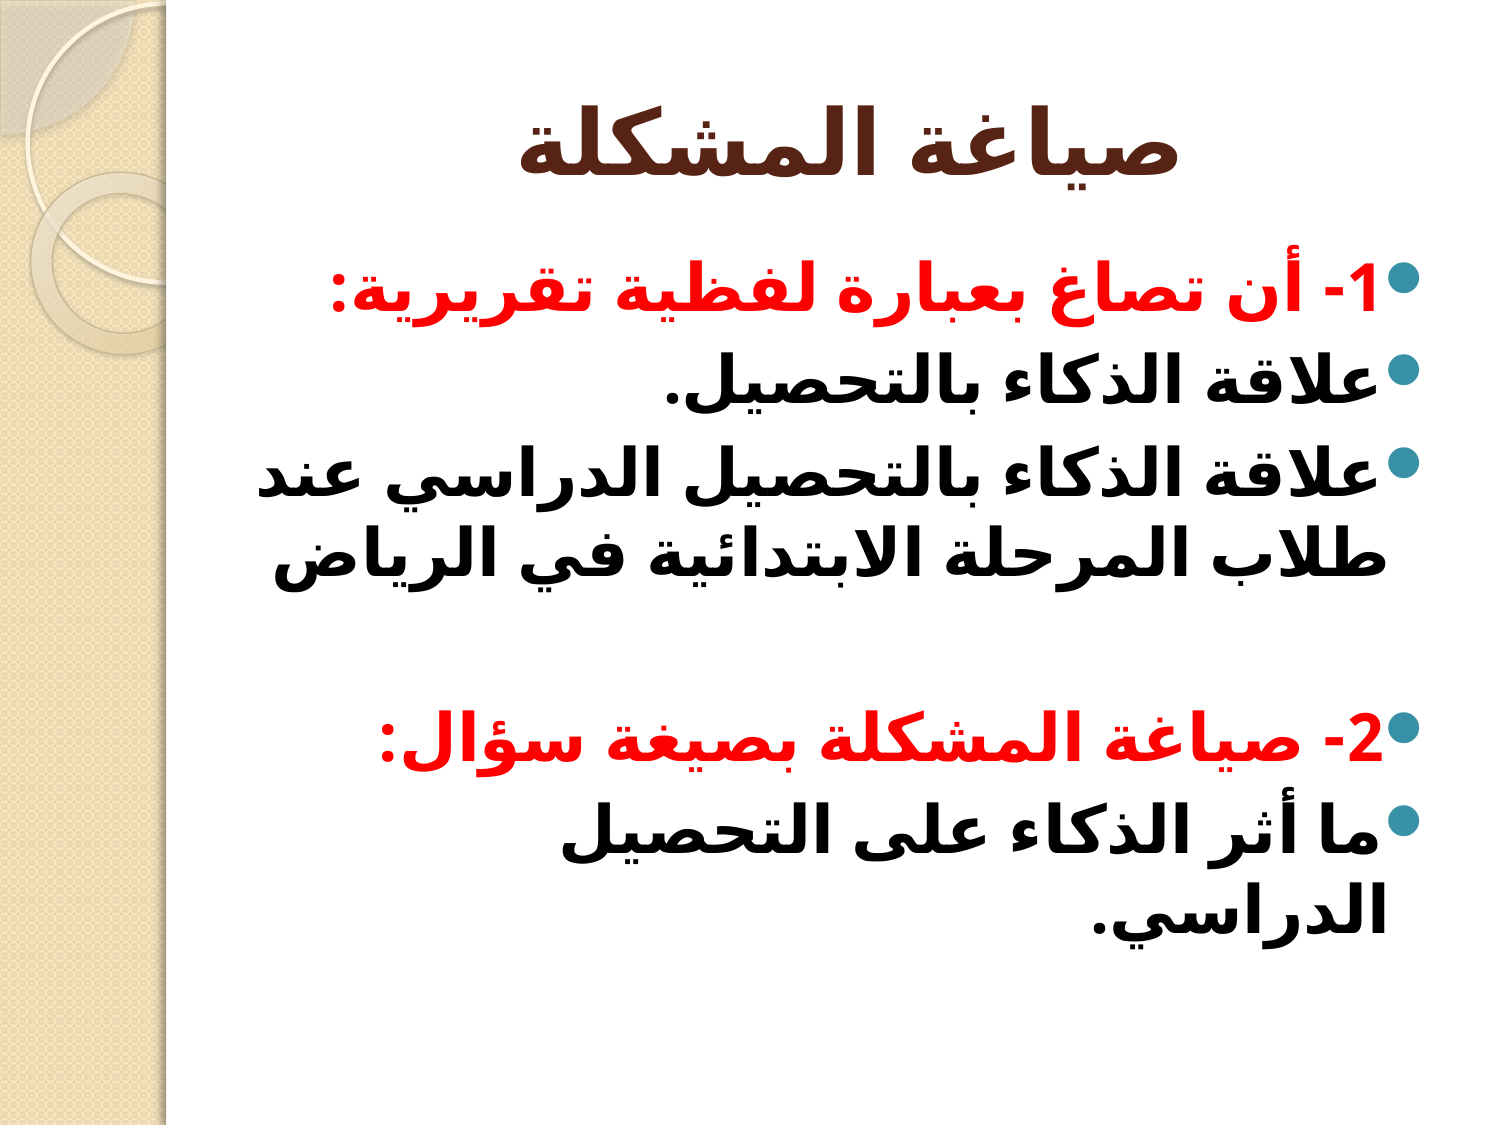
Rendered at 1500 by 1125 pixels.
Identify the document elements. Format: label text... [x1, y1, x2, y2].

title صياغة المشكلة [235, 45, 1466, 233]
list 1- أن تصاغ بعبارة لفظية تقريرية: علاقة الذكاء بالتحصيل. علاقة الذكاء بالتحصيل الدراسي عند طلاب المرحلة الابتدائية في الرياض 2- صياغة المشكلة بصيغة سؤال: ما أثر الذكاء على التحصيل الدراسي. [235, 237, 1466, 1025]
